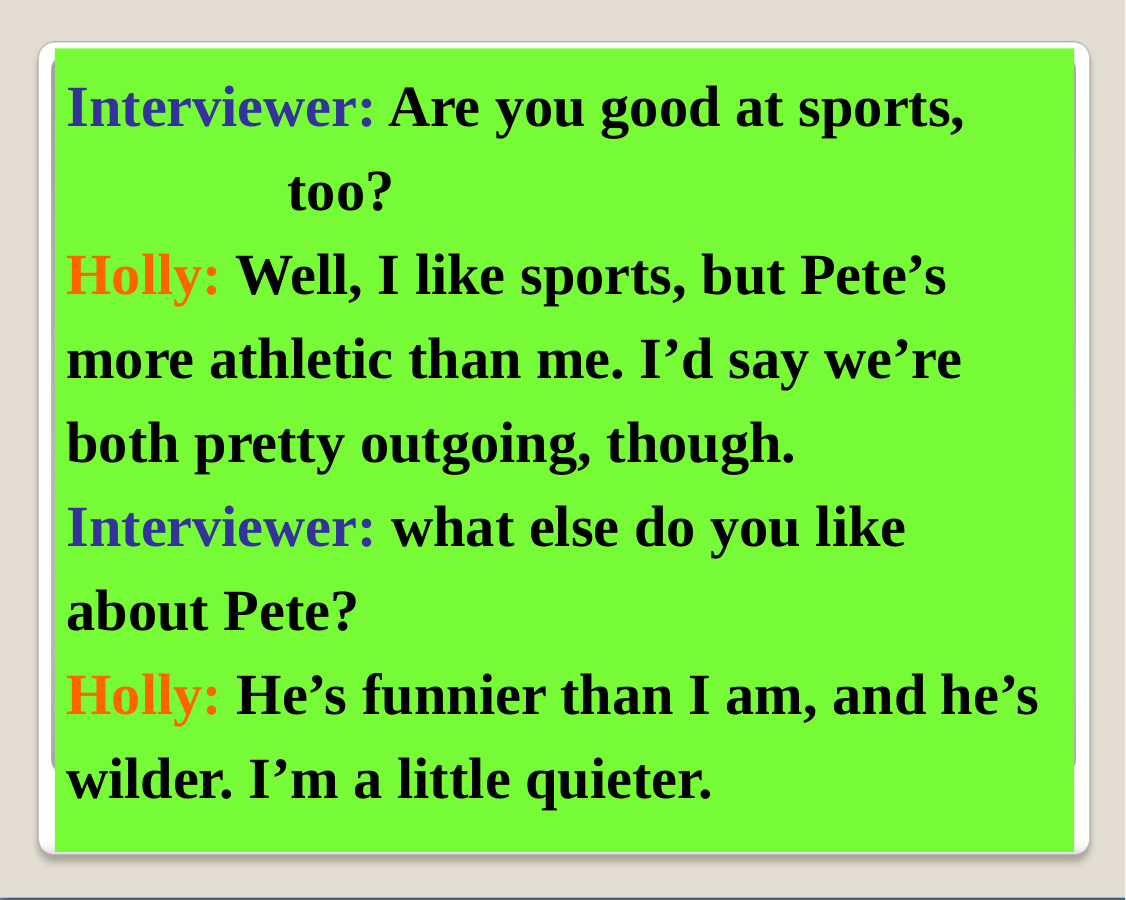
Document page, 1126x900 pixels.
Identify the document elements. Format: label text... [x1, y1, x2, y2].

picture [0, 0, 1126, 900]
list Interviewer: Are you good at sports, too? Holly: Well, I like sports, but Pete’s more athletic than me. I’d say we’re both pretty outgoing, though. Interviewer: what else do you like about Pete? Holly: He’s funnier than I am, and he’s wilder. I’m a little quieter. [54, 48, 1075, 852]
